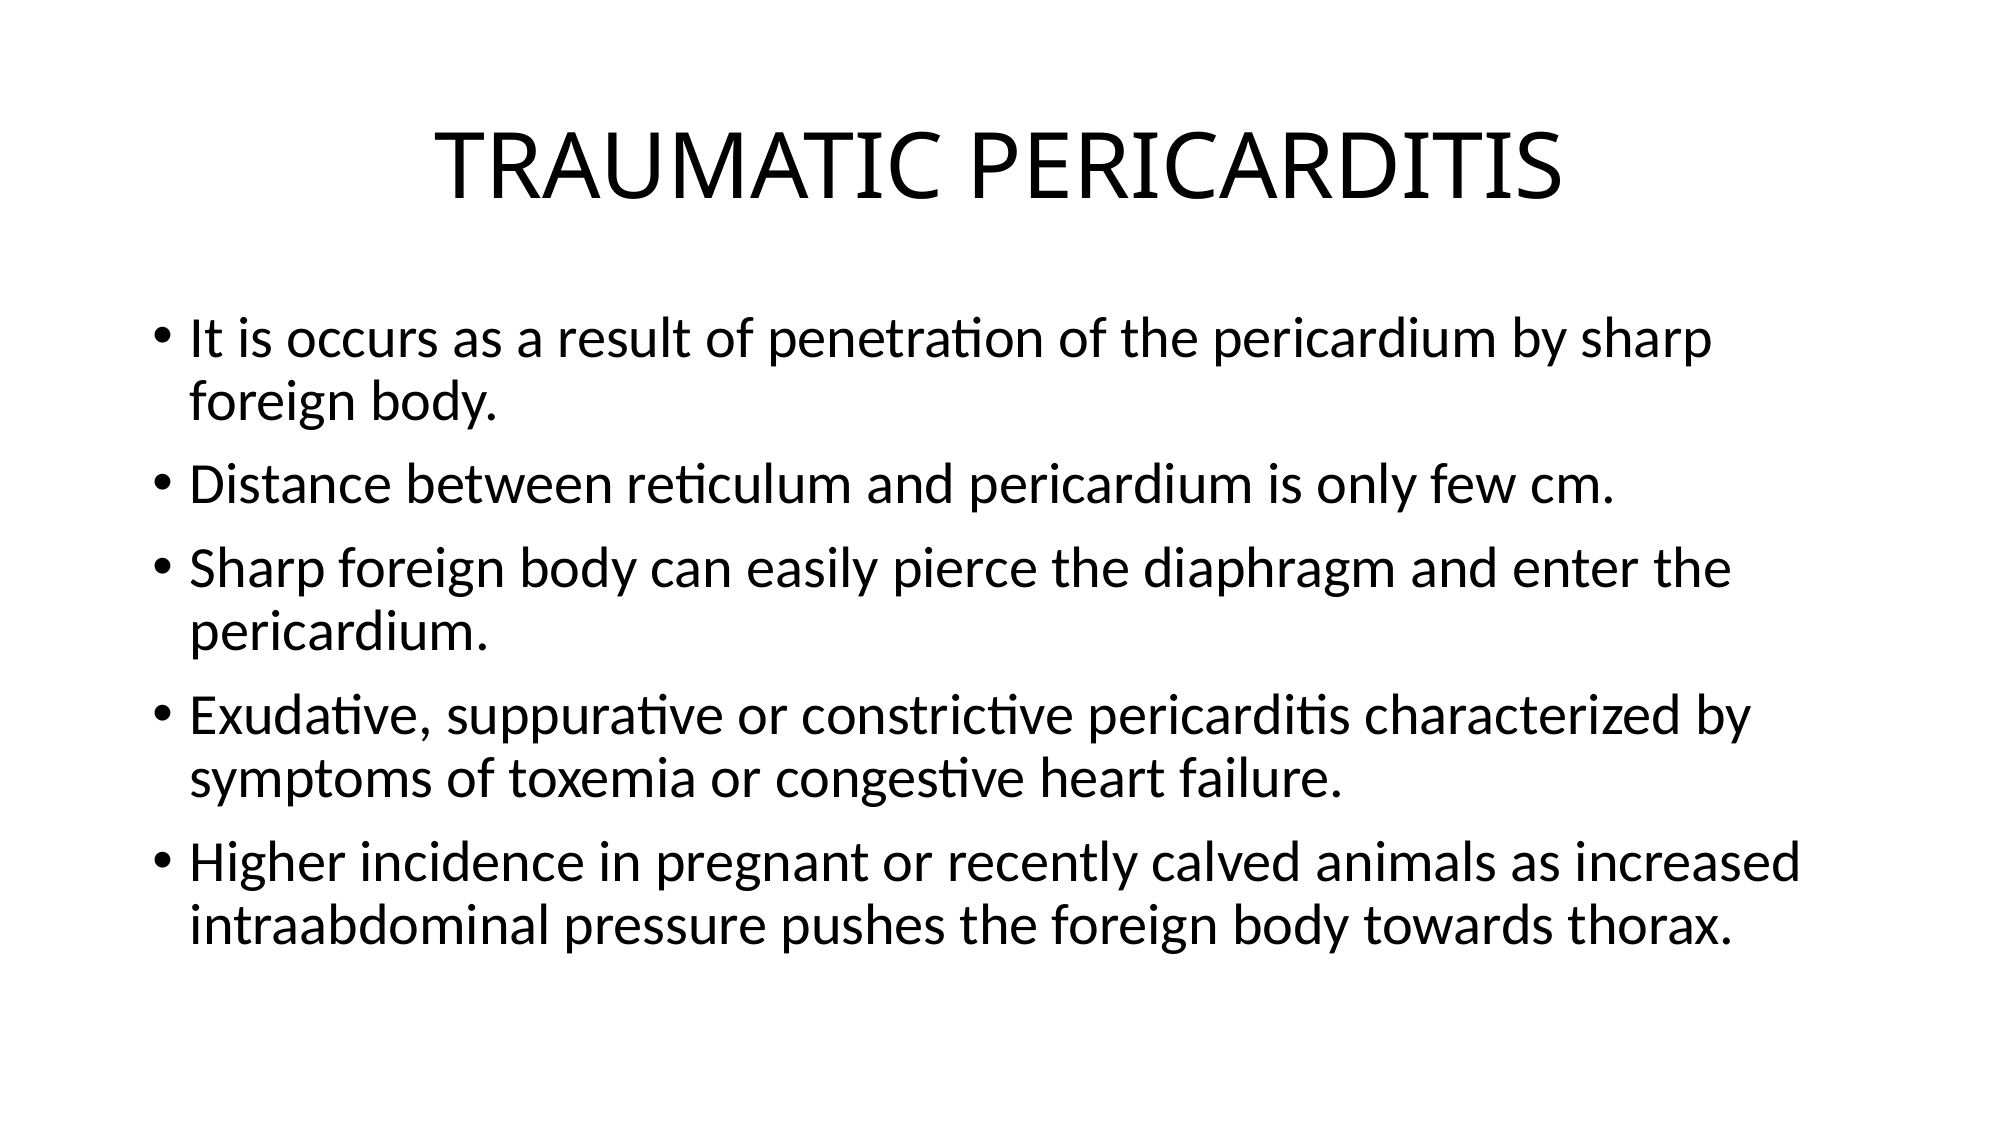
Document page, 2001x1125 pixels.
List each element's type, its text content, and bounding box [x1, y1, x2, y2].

list It is occurs as a result of penetration of the pericardium by sharp foreign body. Distance between reticulum and pericardium is only few cm. Sharp foreign body can easily pierce the diaphragm and enter the pericardium. Exudative, suppurative or constrictive pericarditis characterized by symptoms of toxemia or congestive heart failure. Higher incidence in pregnant or recently calved animals as increased intraabdominal pressure pushes the foreign body towards thorax. [137, 299, 1863, 1014]
title TRAUMATIC PERICARDITIS [137, 59, 1863, 278]
